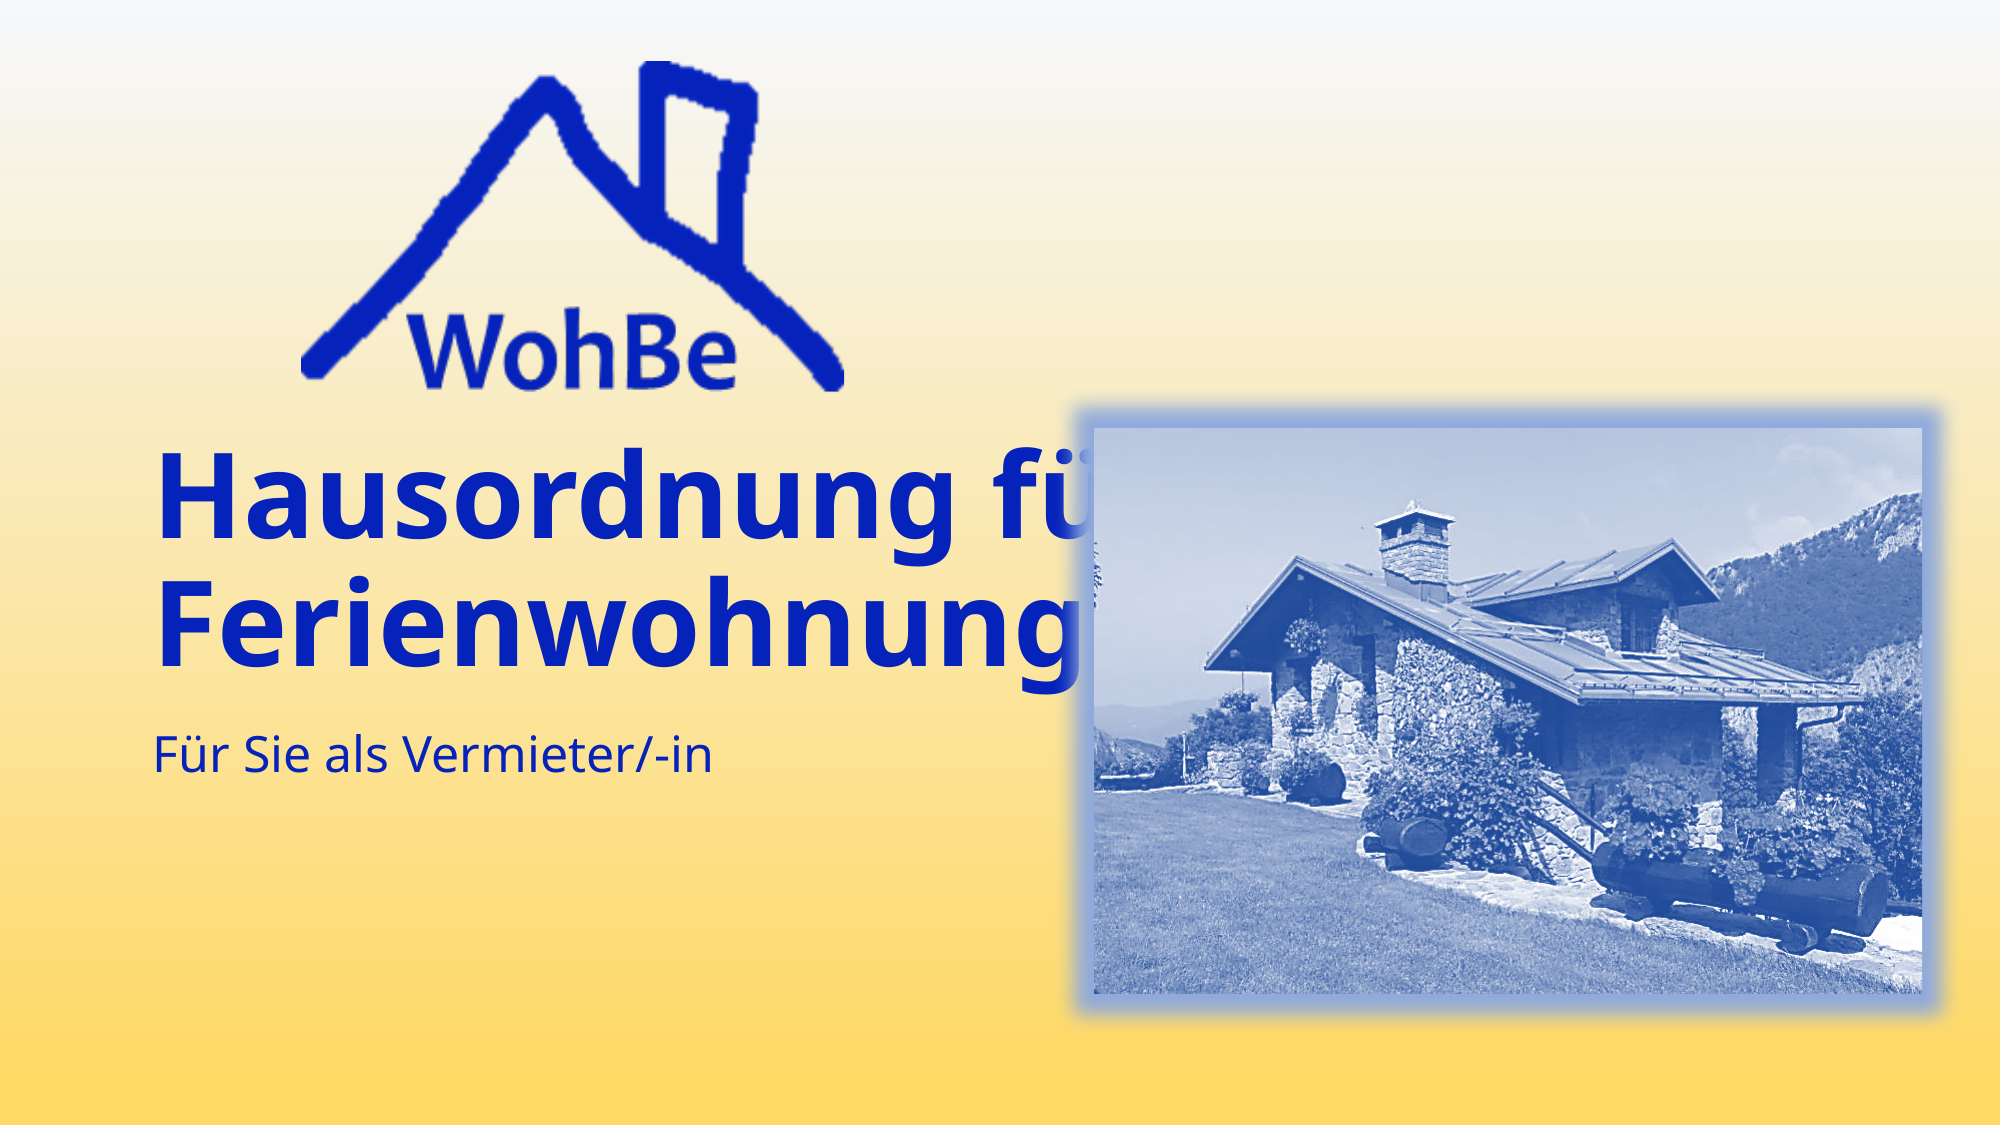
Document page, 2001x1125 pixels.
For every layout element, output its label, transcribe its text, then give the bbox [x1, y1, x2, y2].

subtitle Für Sie als Vermieter/-in [137, 721, 1058, 994]
title Hausordnung für Ferienwohnungen [137, 428, 1058, 700]
picture [1093, 428, 1923, 994]
picture [301, 61, 845, 397]
